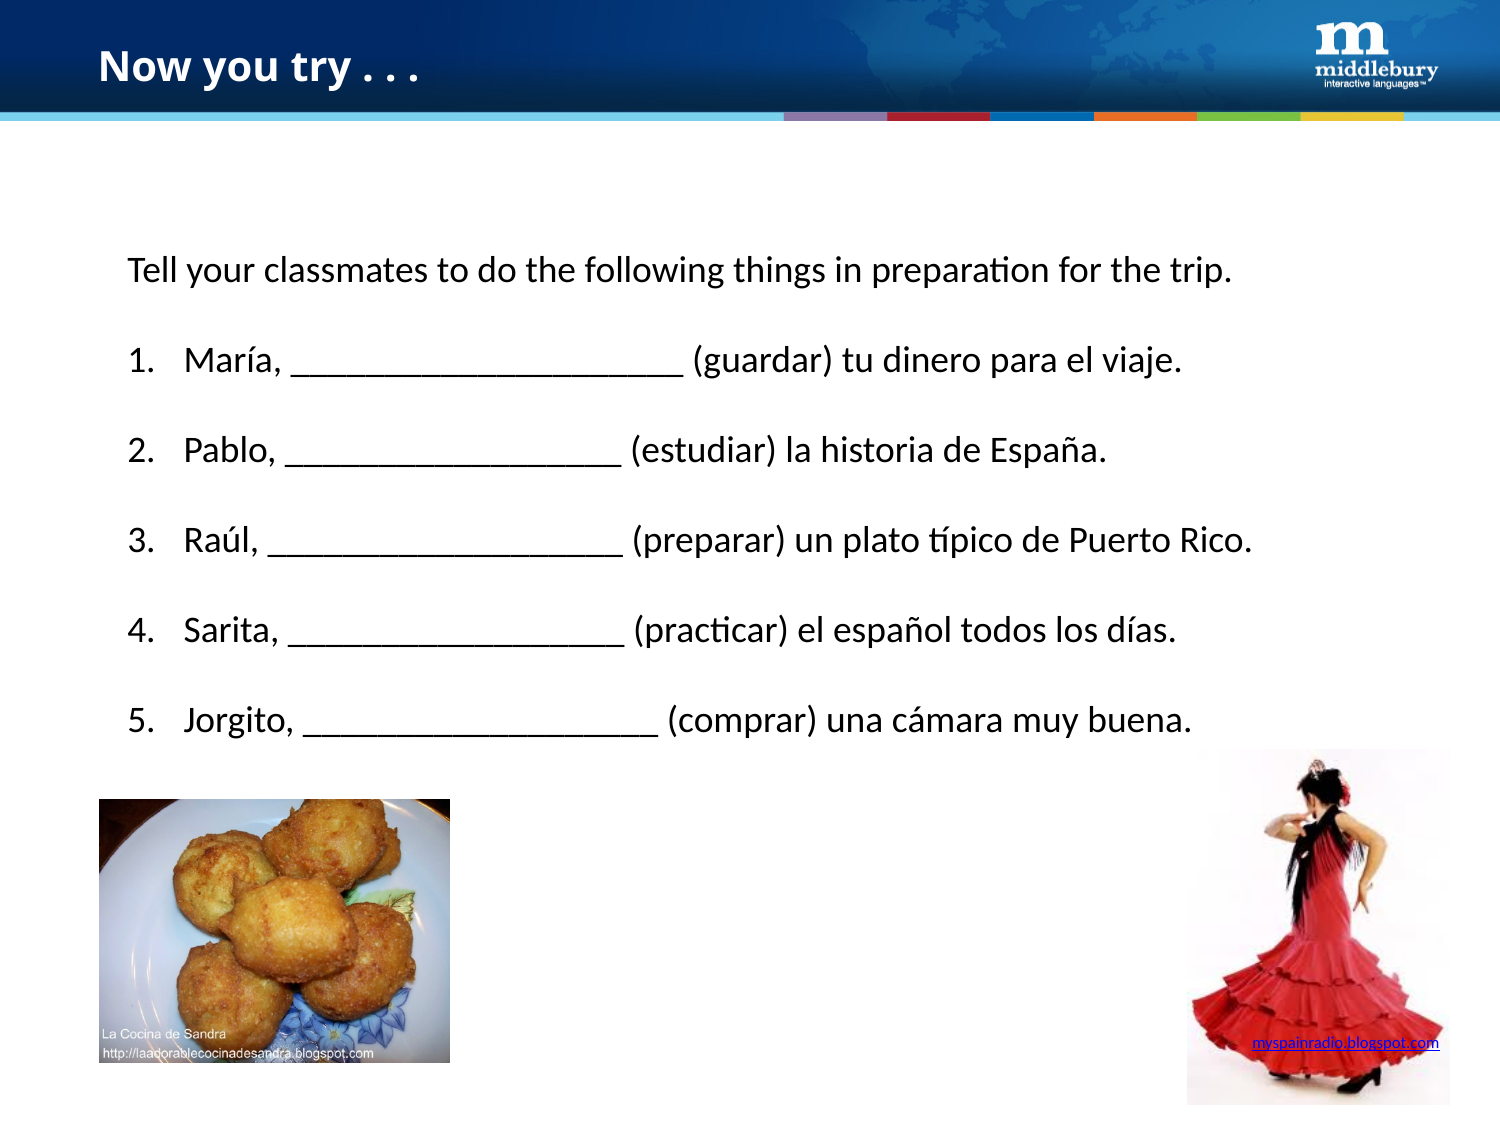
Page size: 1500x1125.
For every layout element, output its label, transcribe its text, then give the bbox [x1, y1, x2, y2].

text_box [1187, 749, 1476, 1106]
title Now you try . . . [82, 24, 1245, 105]
picture [99, 799, 451, 1063]
picture [0, 0, 1500, 121]
text_box Tell your classmates to do the following things in preparation for the trip. María, _____________________ (guardar) tu dinero para el viaje. Pablo, __________________ (estudiar) la historia de España. Raúl, ___________________ (preparar) un plato típico de Puerto Rico. Sarita, __________________ (practicar) el español todos los días. Jorgito, ___________________ (comprar) una cámara muy buena. [112, 237, 1338, 748]
